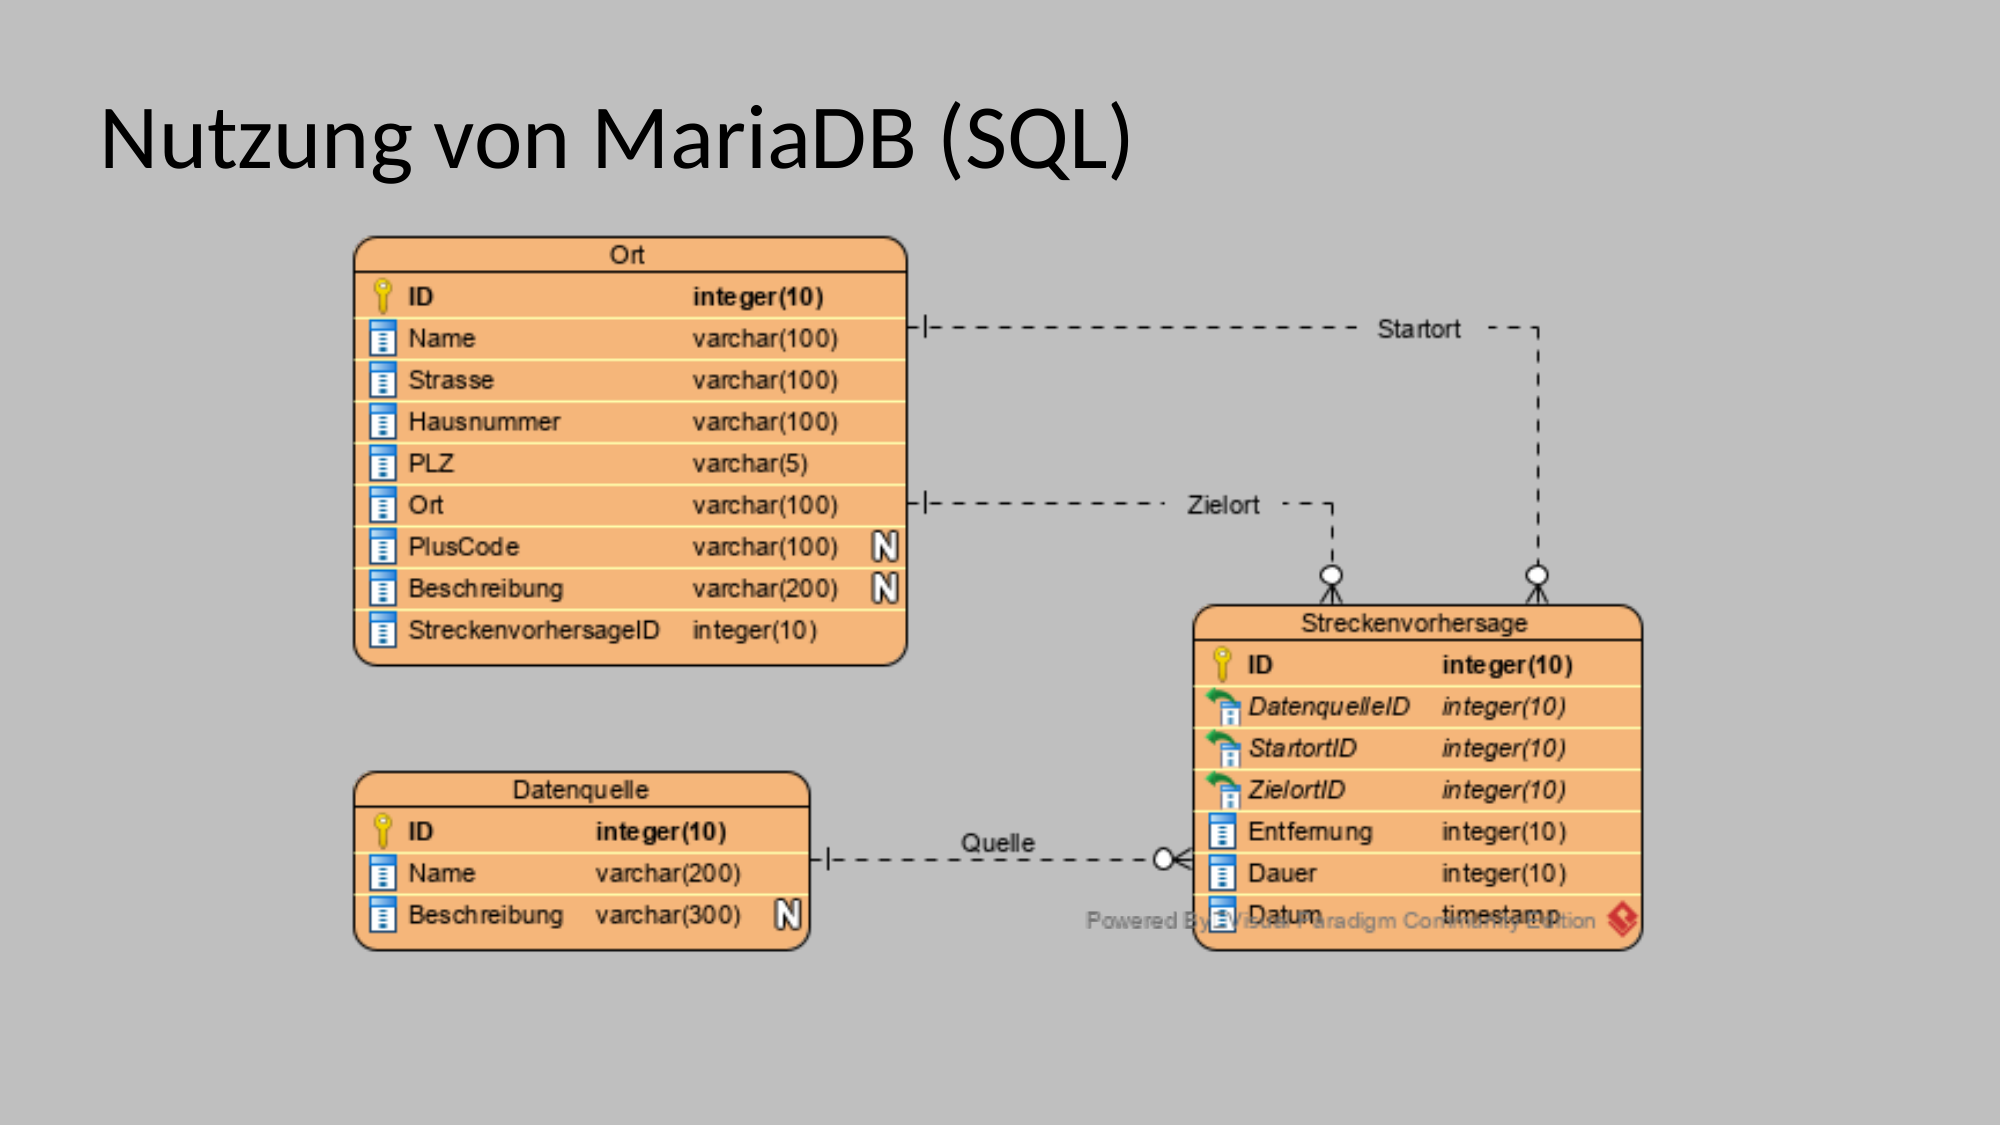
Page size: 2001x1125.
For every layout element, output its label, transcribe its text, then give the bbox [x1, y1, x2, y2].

picture [348, 232, 1651, 959]
title Nutzung von MariaDB (SQL) [99, 44, 1900, 233]
